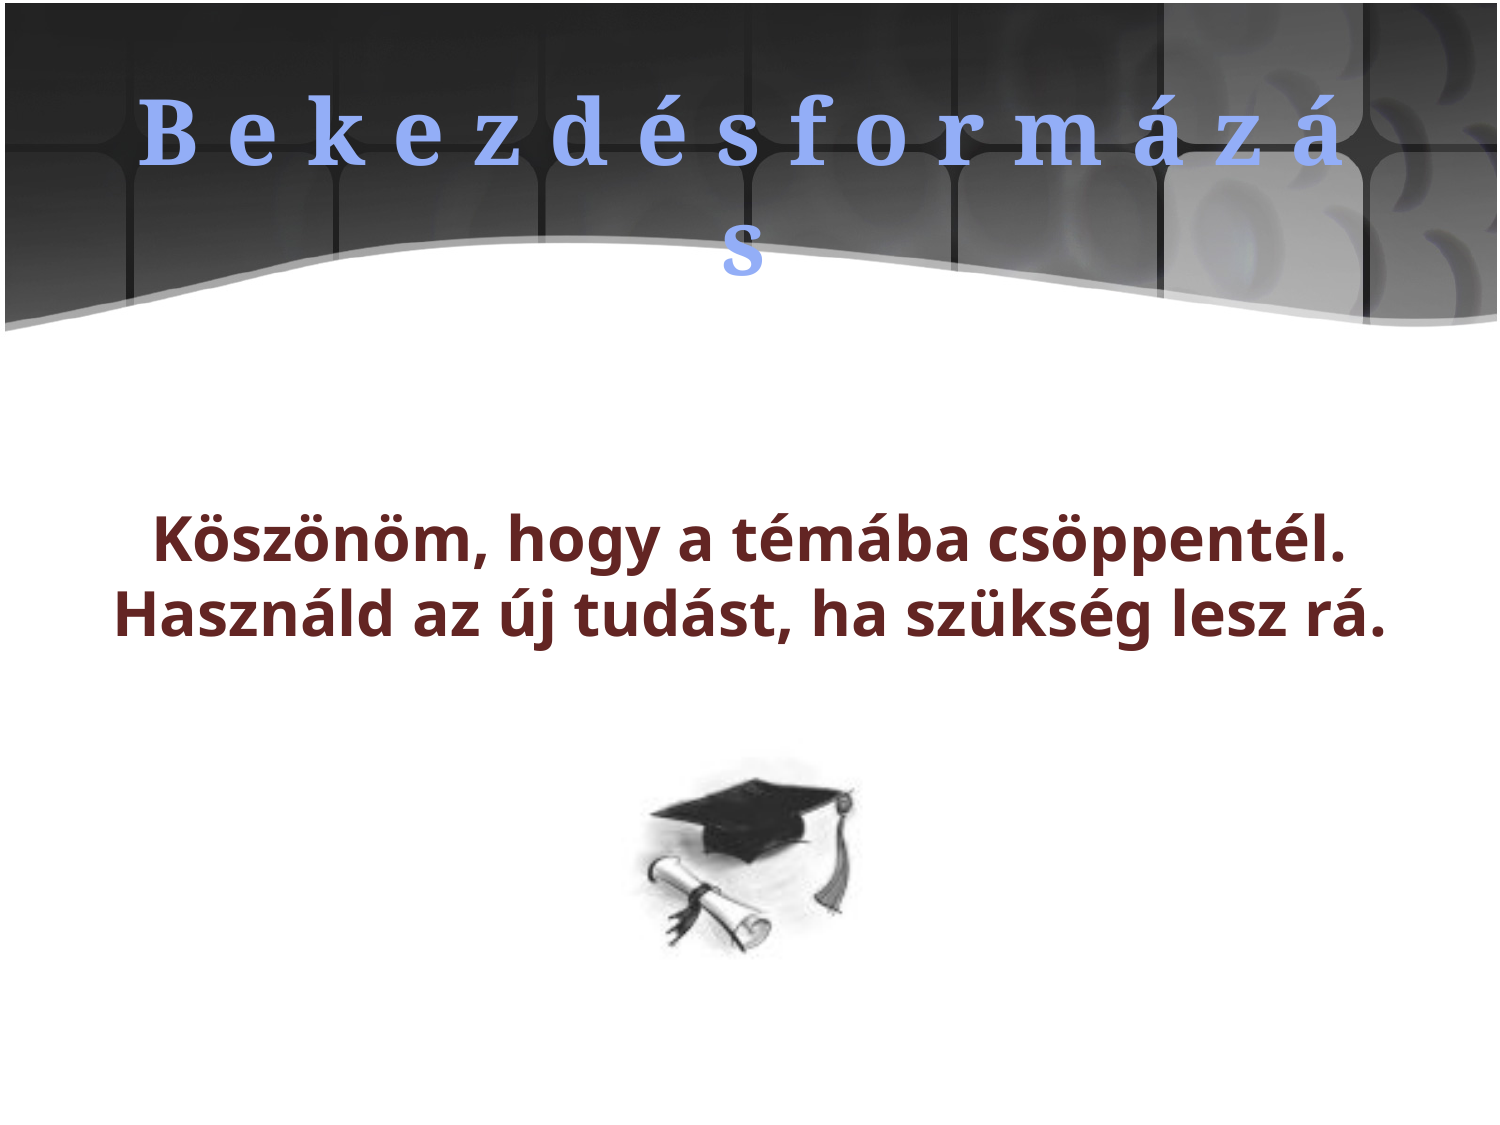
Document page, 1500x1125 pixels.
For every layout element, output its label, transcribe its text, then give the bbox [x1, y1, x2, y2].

text_box B e k e z d é s f o r m á z á s [88, 66, 1400, 302]
picture [0, 0, 1500, 480]
title Köszönöm, hogy a témába csöppentél. Használd az új tudást, ha szükség lesz rá. [0, 480, 1500, 669]
picture [0, 669, 1500, 1125]
